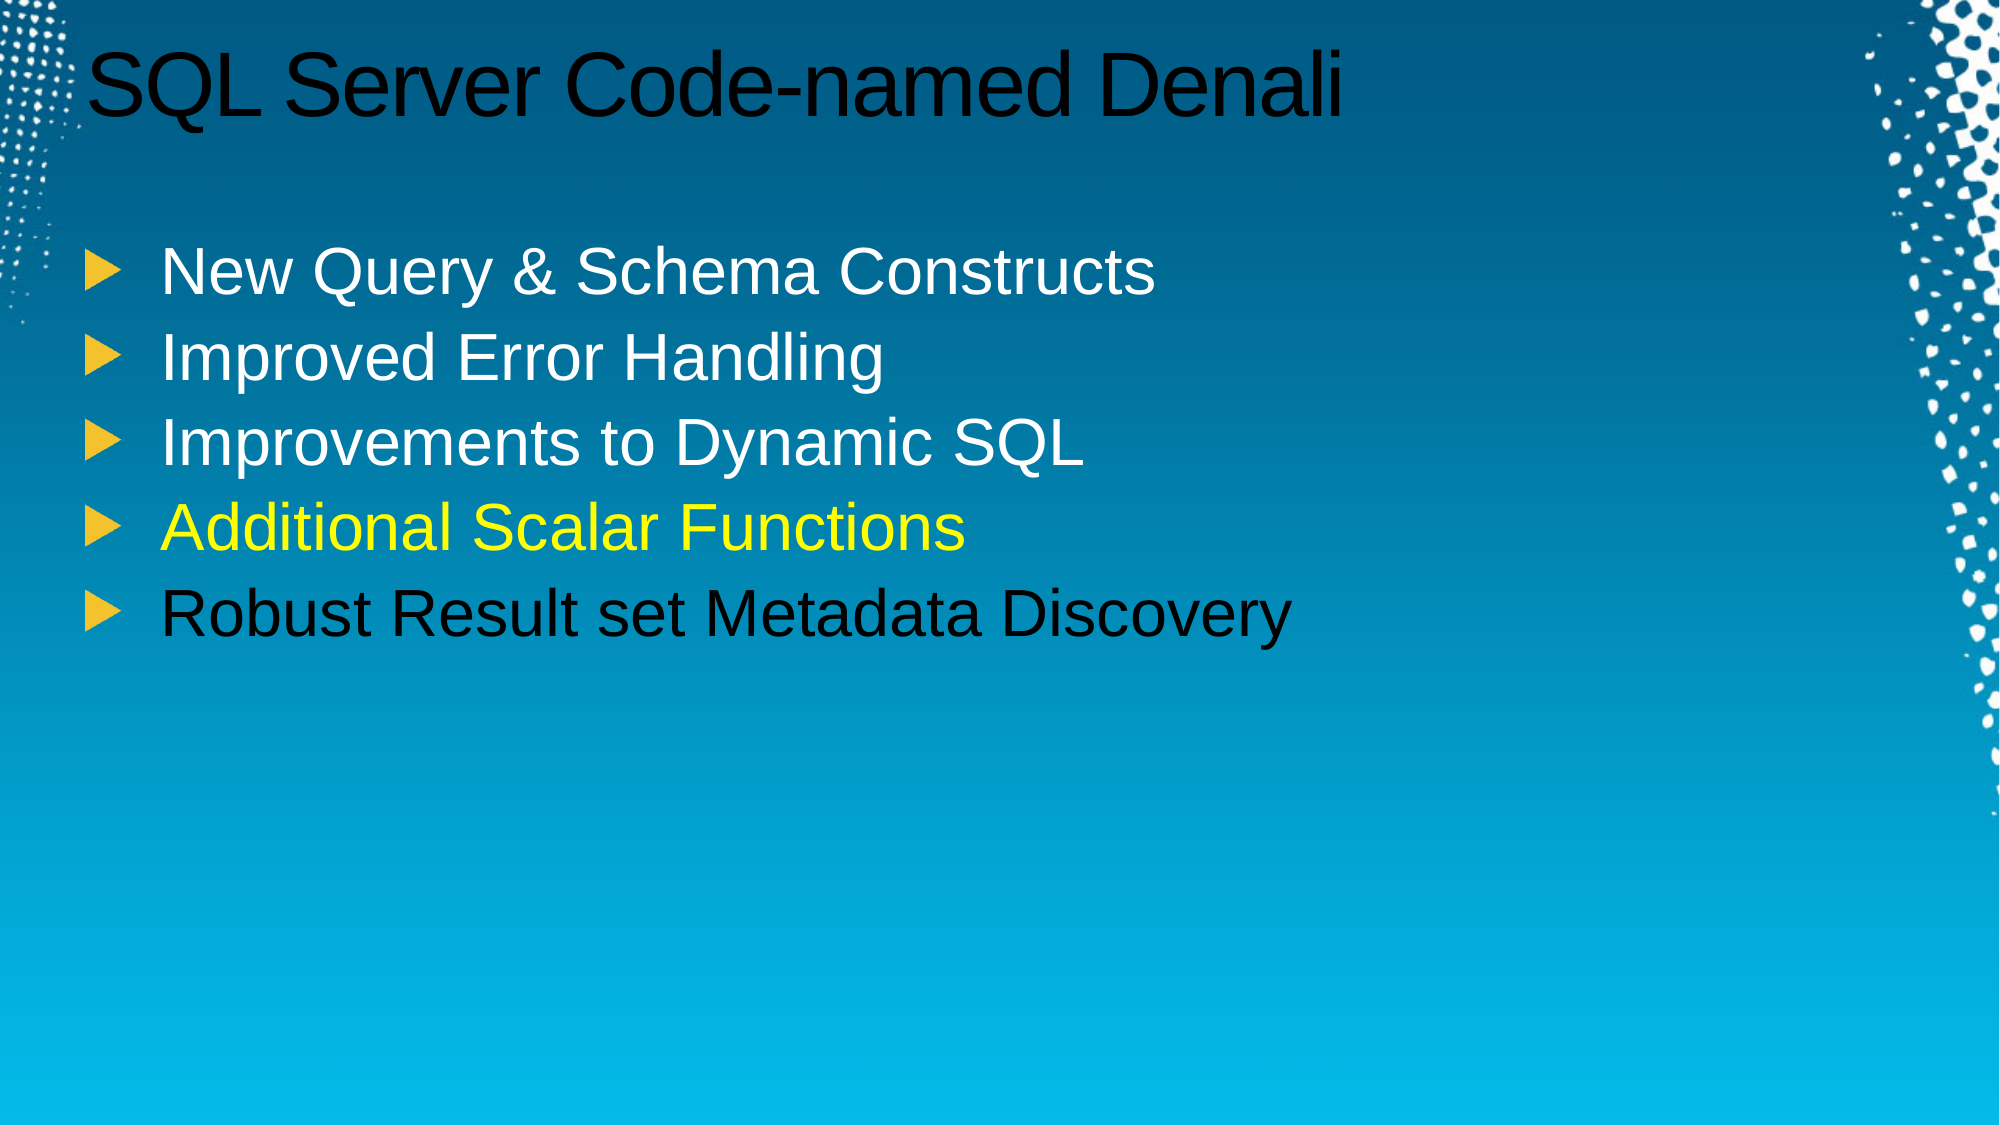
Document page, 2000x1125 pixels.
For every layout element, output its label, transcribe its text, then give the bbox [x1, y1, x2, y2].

picture [1983, 404, 1992, 414]
picture [1978, 517, 1987, 527]
picture [1926, 344, 1939, 358]
picture [30, 14, 40, 23]
picture [55, 62, 62, 69]
picture [1972, 570, 1986, 583]
picture [47, 0, 57, 10]
picture [38, 74, 47, 80]
picture [86, 420, 119, 459]
picture [1958, 445, 1968, 460]
picture [18, 0, 29, 6]
picture [1942, 269, 1953, 276]
picture [1995, 582, 2000, 595]
picture [31, 131, 37, 138]
picture [16, 143, 21, 151]
picture [54, 76, 60, 83]
picture [1963, 535, 1977, 550]
picture [1973, 368, 1982, 380]
picture [1979, 657, 1995, 676]
picture [1946, 525, 1956, 533]
picture [1974, 683, 1985, 694]
picture [1948, 413, 1958, 424]
picture [1991, 637, 2000, 652]
picture [6, 97, 12, 105]
title SQL Server Code-named Denali [85, 37, 1914, 138]
picture [18, 13, 26, 19]
picture [1892, 212, 1902, 216]
picture [1928, 399, 1939, 415]
picture [26, 57, 34, 68]
picture [1930, 291, 1941, 297]
picture [1988, 547, 2000, 561]
picture [34, 101, 43, 111]
picture [28, 42, 36, 53]
picture [1914, 164, 1923, 177]
picture [1919, 367, 1930, 378]
picture [11, 55, 21, 64]
picture [86, 591, 119, 630]
picture [1953, 301, 1962, 312]
picture [17, 129, 23, 136]
picture [42, 31, 53, 39]
picture [1915, 109, 1924, 119]
picture [1932, 235, 1943, 241]
picture [16, 22, 23, 34]
picture [24, 72, 32, 79]
list New Query & Schema Constructs Improved Error Handling Improvements to Dynamic SQL Additional Scalar Functions Robust Result set Metadata Discovery [85, 237, 1914, 666]
picture [1929, 27, 1945, 45]
picture [1981, 604, 2000, 620]
picture [58, 32, 66, 41]
picture [56, 47, 64, 55]
picture [1991, 747, 2000, 765]
picture [0, 40, 9, 45]
picture [1914, 274, 1920, 291]
picture [1963, 589, 1976, 607]
picture [1963, 335, 1972, 344]
picture [1945, 213, 1955, 220]
picture [86, 506, 119, 545]
picture [1957, 187, 1971, 200]
picture [41, 59, 48, 67]
picture [33, 88, 42, 97]
picture [9, 84, 15, 91]
picture [1898, 188, 1912, 198]
picture [1925, 141, 1935, 155]
picture [1938, 122, 1950, 133]
picture [43, 42, 49, 53]
picture [0, 155, 5, 163]
picture [1992, 438, 2000, 448]
picture [1946, 155, 1961, 167]
picture [1980, 460, 1987, 469]
picture [1952, 502, 1967, 516]
picture [1955, 246, 1965, 256]
picture [1982, 714, 1993, 729]
picture [86, 250, 119, 289]
picture [1955, 557, 1965, 573]
picture [1970, 426, 1980, 436]
picture [1963, 278, 1976, 291]
picture [1935, 431, 1946, 449]
picture [1935, 379, 1948, 391]
picture [3, 10, 11, 18]
picture [45, 16, 55, 24]
picture [1925, 87, 1941, 99]
picture [1972, 312, 1985, 322]
picture [29, 27, 38, 38]
picture [1984, 349, 1992, 357]
picture [1921, 0, 1934, 8]
picture [1950, 359, 1960, 366]
picture [1969, 625, 1985, 642]
picture [1911, 223, 1918, 230]
picture [33, 116, 40, 124]
picture [0, 24, 9, 33]
picture [1994, 382, 2000, 391]
picture [1935, 177, 1945, 189]
picture [1889, 152, 1901, 166]
picture [1988, 691, 2000, 709]
picture [1993, 321, 2000, 339]
picture [1914, 308, 1929, 326]
picture [33, 0, 42, 10]
picture [1941, 324, 1952, 332]
picture [1920, 257, 1932, 264]
picture [1990, 492, 2000, 505]
picture [1922, 200, 1934, 207]
picture [86, 335, 119, 374]
picture [1942, 465, 1958, 483]
picture [1960, 392, 1970, 403]
picture [1935, 0, 2000, 306]
picture [13, 41, 25, 49]
picture [1968, 481, 1978, 492]
picture [10, 69, 17, 78]
